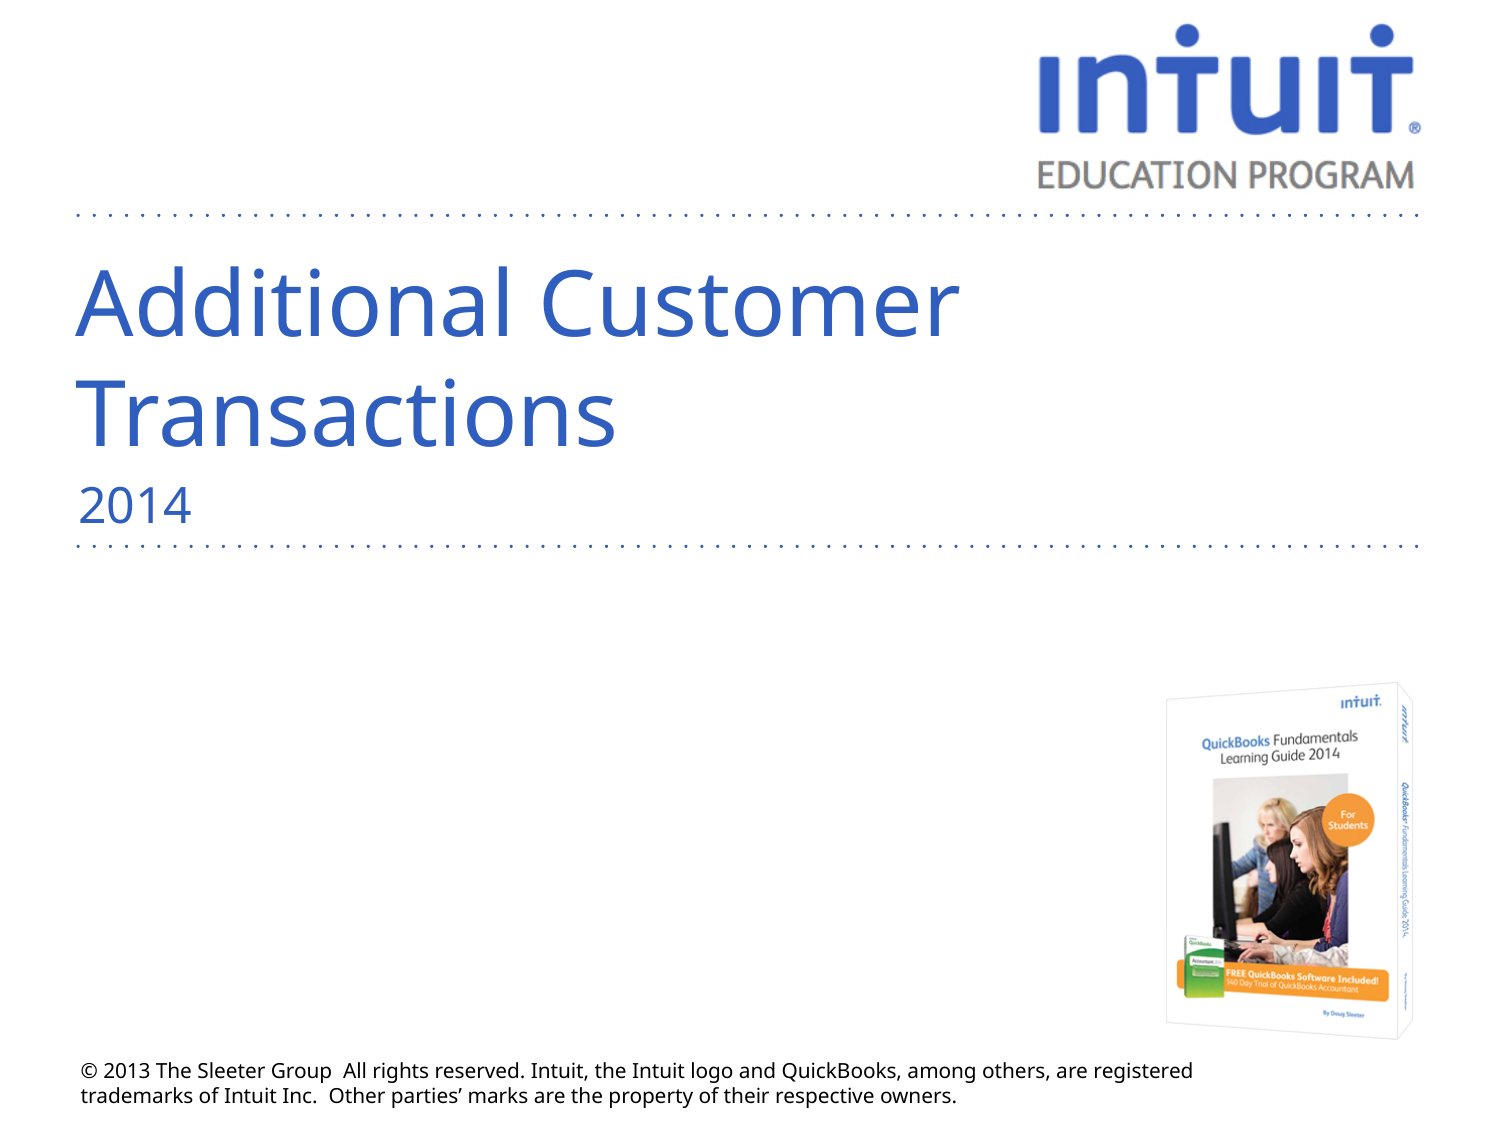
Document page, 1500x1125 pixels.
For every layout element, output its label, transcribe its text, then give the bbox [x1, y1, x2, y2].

picture [1028, 12, 1433, 205]
picture [1166, 672, 1413, 1050]
subtitle 2014 [78, 473, 1427, 538]
title Additional Customer Transactions [75, 353, 1425, 465]
